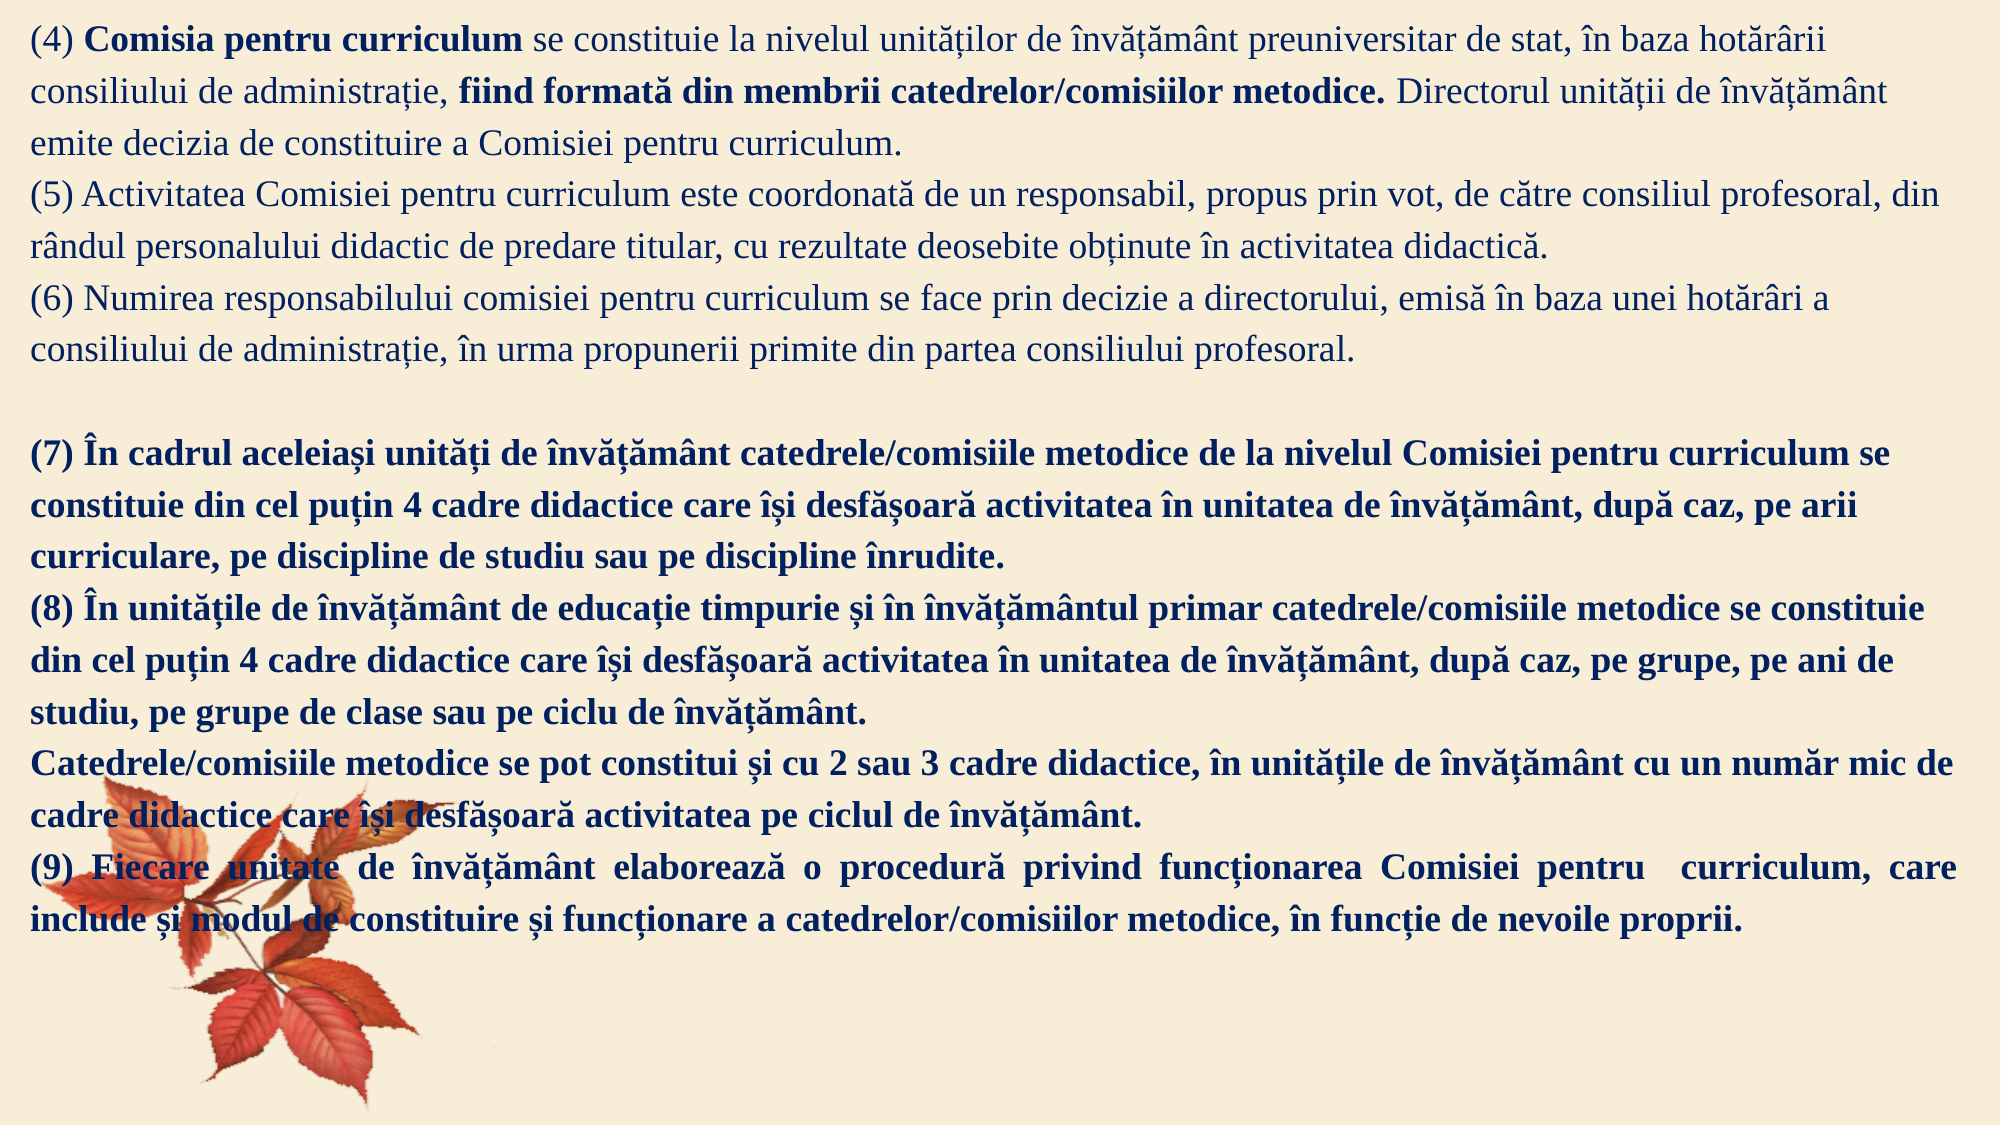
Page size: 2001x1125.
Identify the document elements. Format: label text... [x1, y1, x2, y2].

list [202, 946, 1906, 1081]
picture [0, 0, 2001, 1125]
text_box (4) Comisia pentru curriculum se constituie la nivelul unităților de învățământ preuniversitar de stat, în baza hotărârii consiliului de administrație, fiind formată din membrii catedrelor/comisiilor metodice. Directorul unității de învățământ emite decizia de constituire a Comisiei pentru curriculum. (5) Activitatea Comisiei pentru curriculum este coordonată de un responsabil, propus prin vot, de către consiliul profesoral, din rândul personalului didactic de predare titular, cu rezultate deosebite obținute în activitatea didactică. (6) Numirea responsabilului comisiei pentru curriculum se face prin decizie a directorului, emisă în baza unei hotărâri a consiliului de administrație, în urma propunerii primite din partea consiliului profesoral. (7) În cadrul aceleiași unități de învățământ catedrele/comisiile metodice de la nivelul Comisiei pentru curriculum se constituie din cel puțin 4 cadre didactice care își desfășoară activitatea în unitatea de învățământ, după caz, pe arii curriculare, pe discipline de studiu sau pe discipline înrudite. (8) În unitățile de învățământ de educație timpurie și în învățământul primar catedrele/comisiile metodice se constituie din cel puțin 4 cadre didactice care își desfășoară activitatea în unitatea de învățământ, după caz, pe grupe, pe ani de studiu, pe grupe de clase sau pe ciclu de învățământ. Catedrele/comisiile metodice se pot constitui și cu 2 sau 3 cadre didactice, în unitățile de învățământ cu un număr mic de cadre didactice care își desfășoară activitatea pe ciclul de învățământ. (9) Fiecare unitate de învățământ elaborează o procedură privind funcționarea Comisiei pentru curriculum, care include și modul de constituire și funcționare a catedrelor/comisiilor metodice, în funcție de nevoile proprii. [15, 0, 1974, 946]
